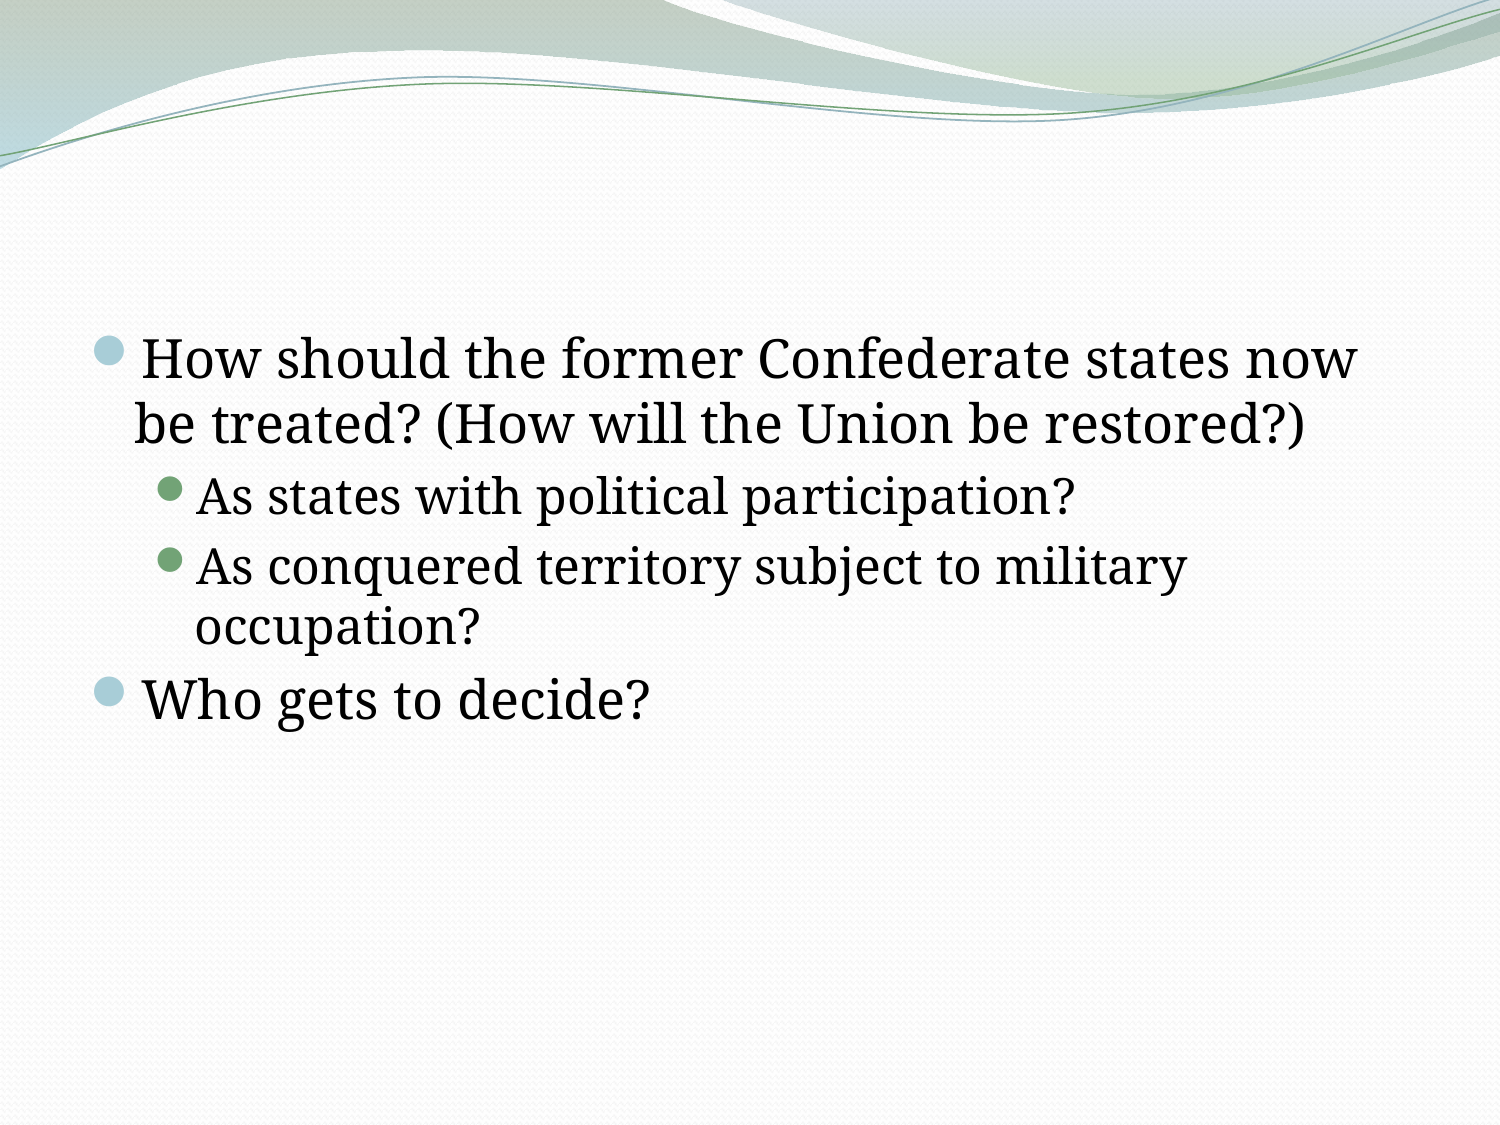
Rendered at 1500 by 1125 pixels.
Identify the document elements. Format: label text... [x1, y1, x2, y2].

list How should the former Confederate states now be treated? (How will the Union be restored?) As states with political participation? As conquered territory subject to military occupation? Who gets to decide? [75, 317, 1425, 1038]
